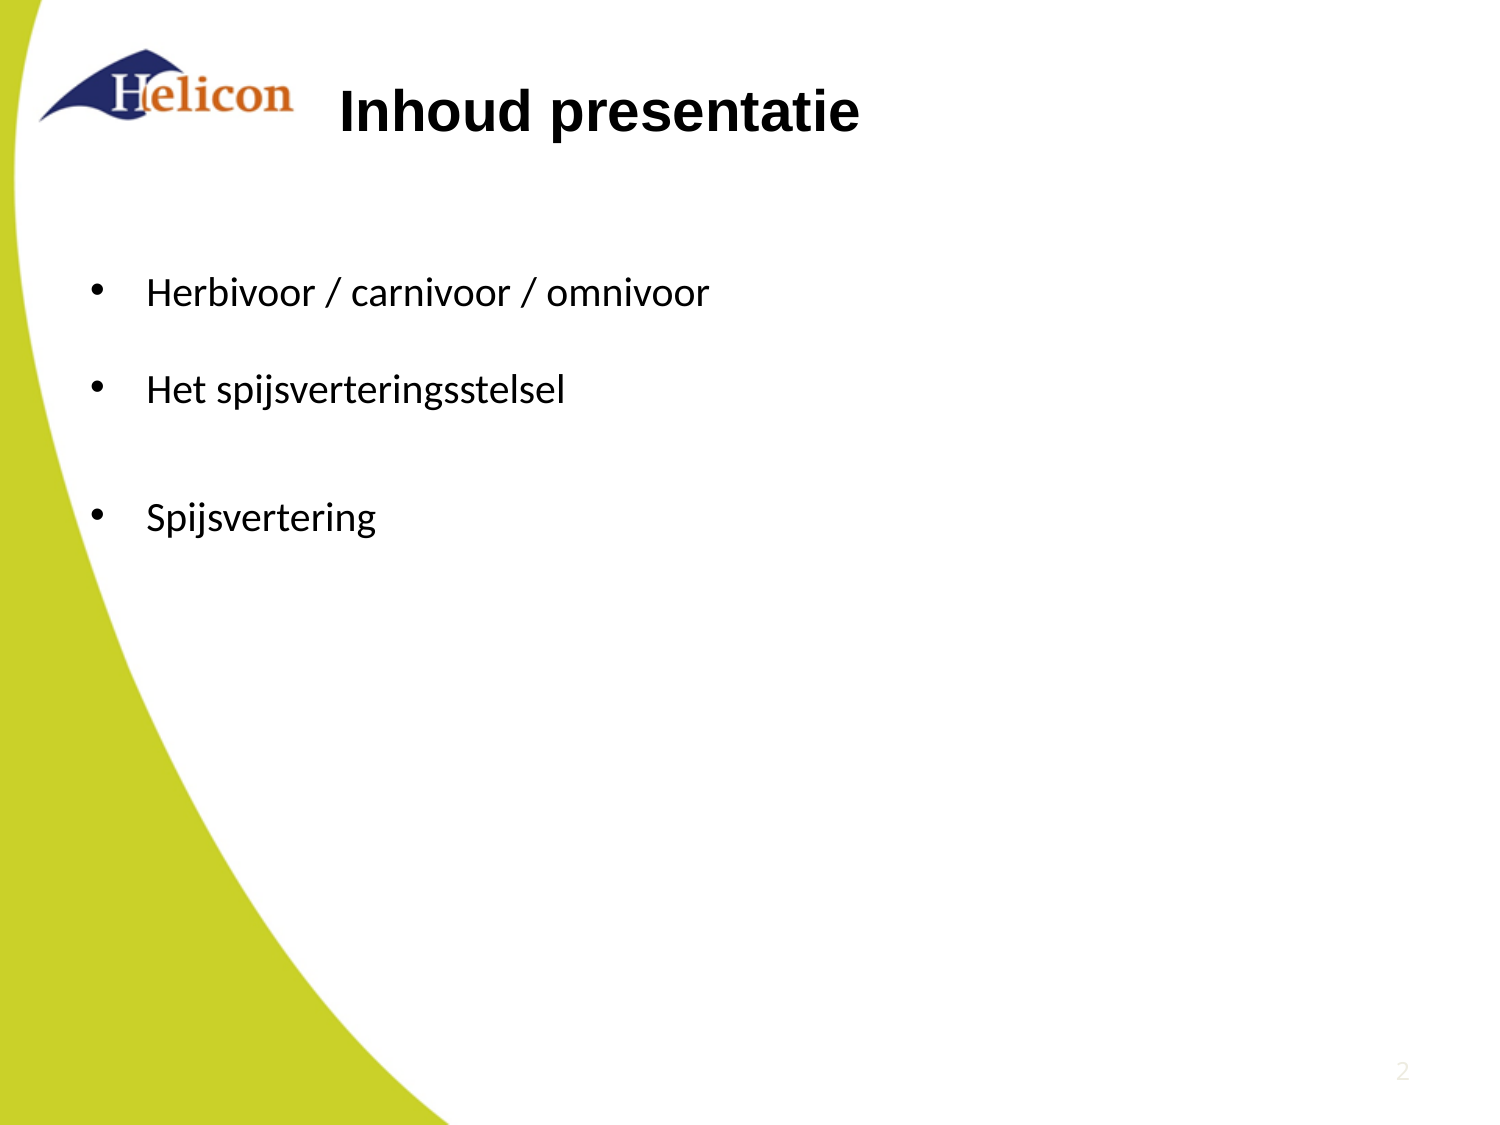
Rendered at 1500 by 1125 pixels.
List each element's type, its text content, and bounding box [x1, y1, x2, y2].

title Inhoud presentatie [324, 54, 1415, 161]
slide_number 2 [1074, 1042, 1425, 1103]
picture [0, 0, 1500, 1125]
list Herbivoor / carnivoor / omnivoor Het spijsverteringsstelsel Spijsvertering [75, 267, 1351, 942]
